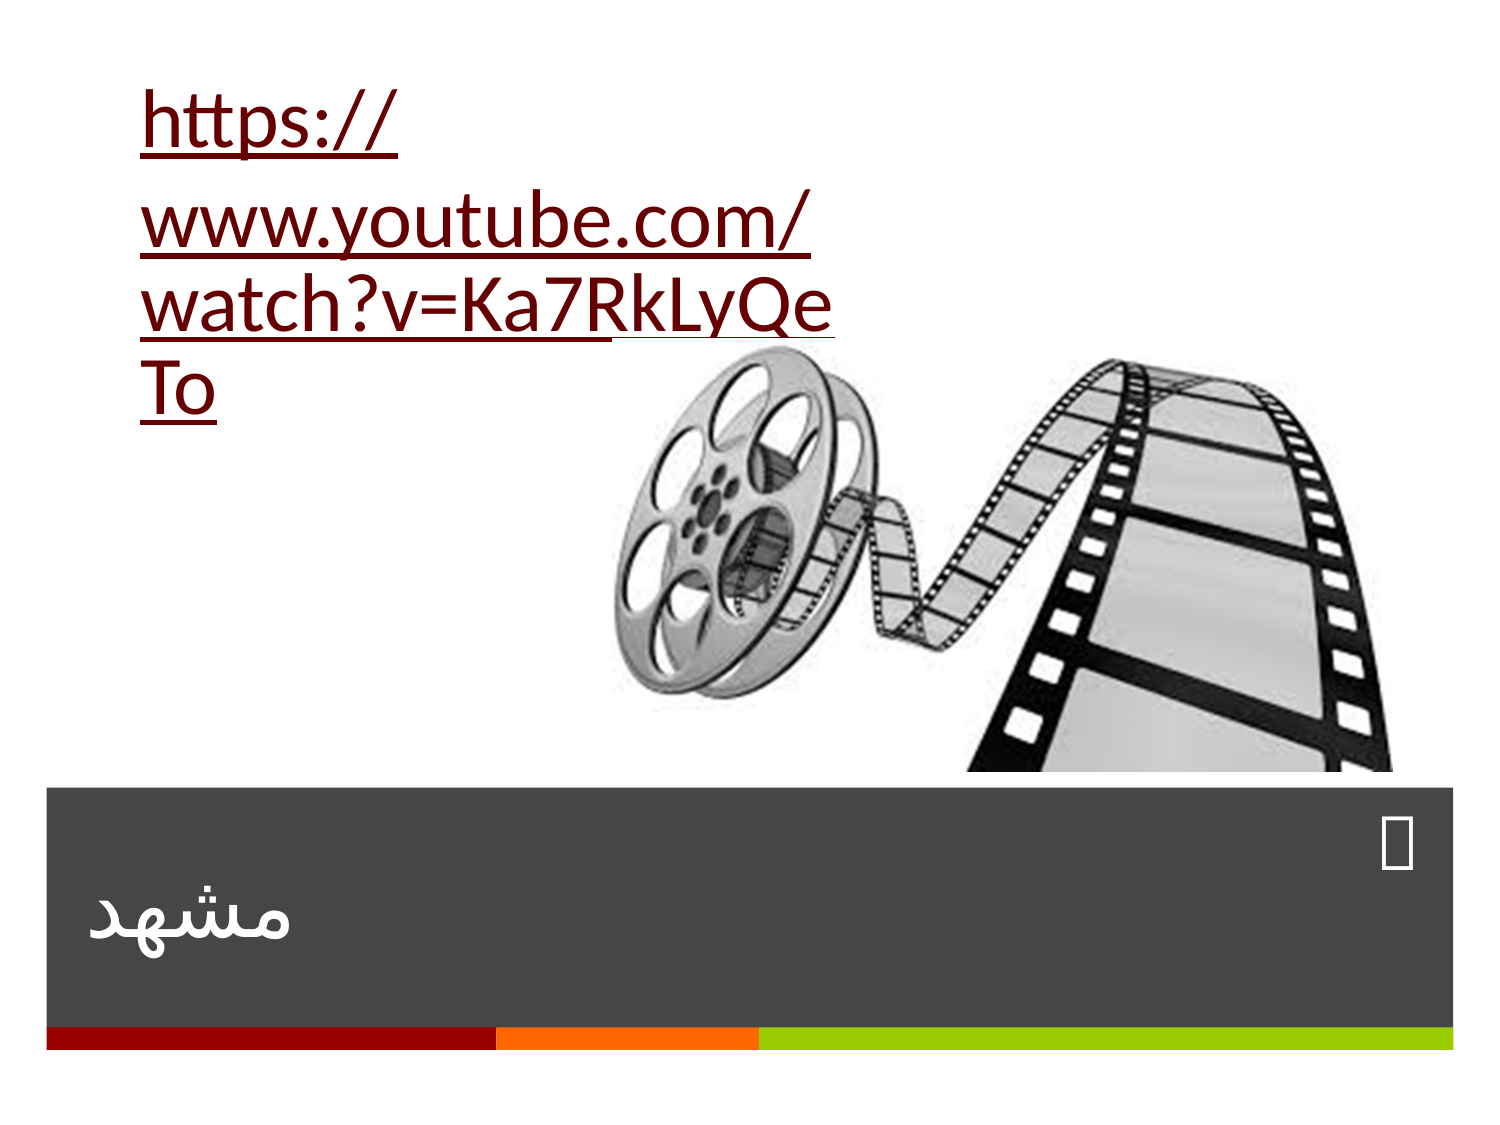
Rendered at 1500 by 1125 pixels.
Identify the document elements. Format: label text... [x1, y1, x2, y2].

picture [612, 338, 1394, 773]
title مشهد [70, 789, 1346, 963]
text_box https://www.youtube.com/watch?v=Ka7RkLyQeTo [125, 57, 876, 407]
